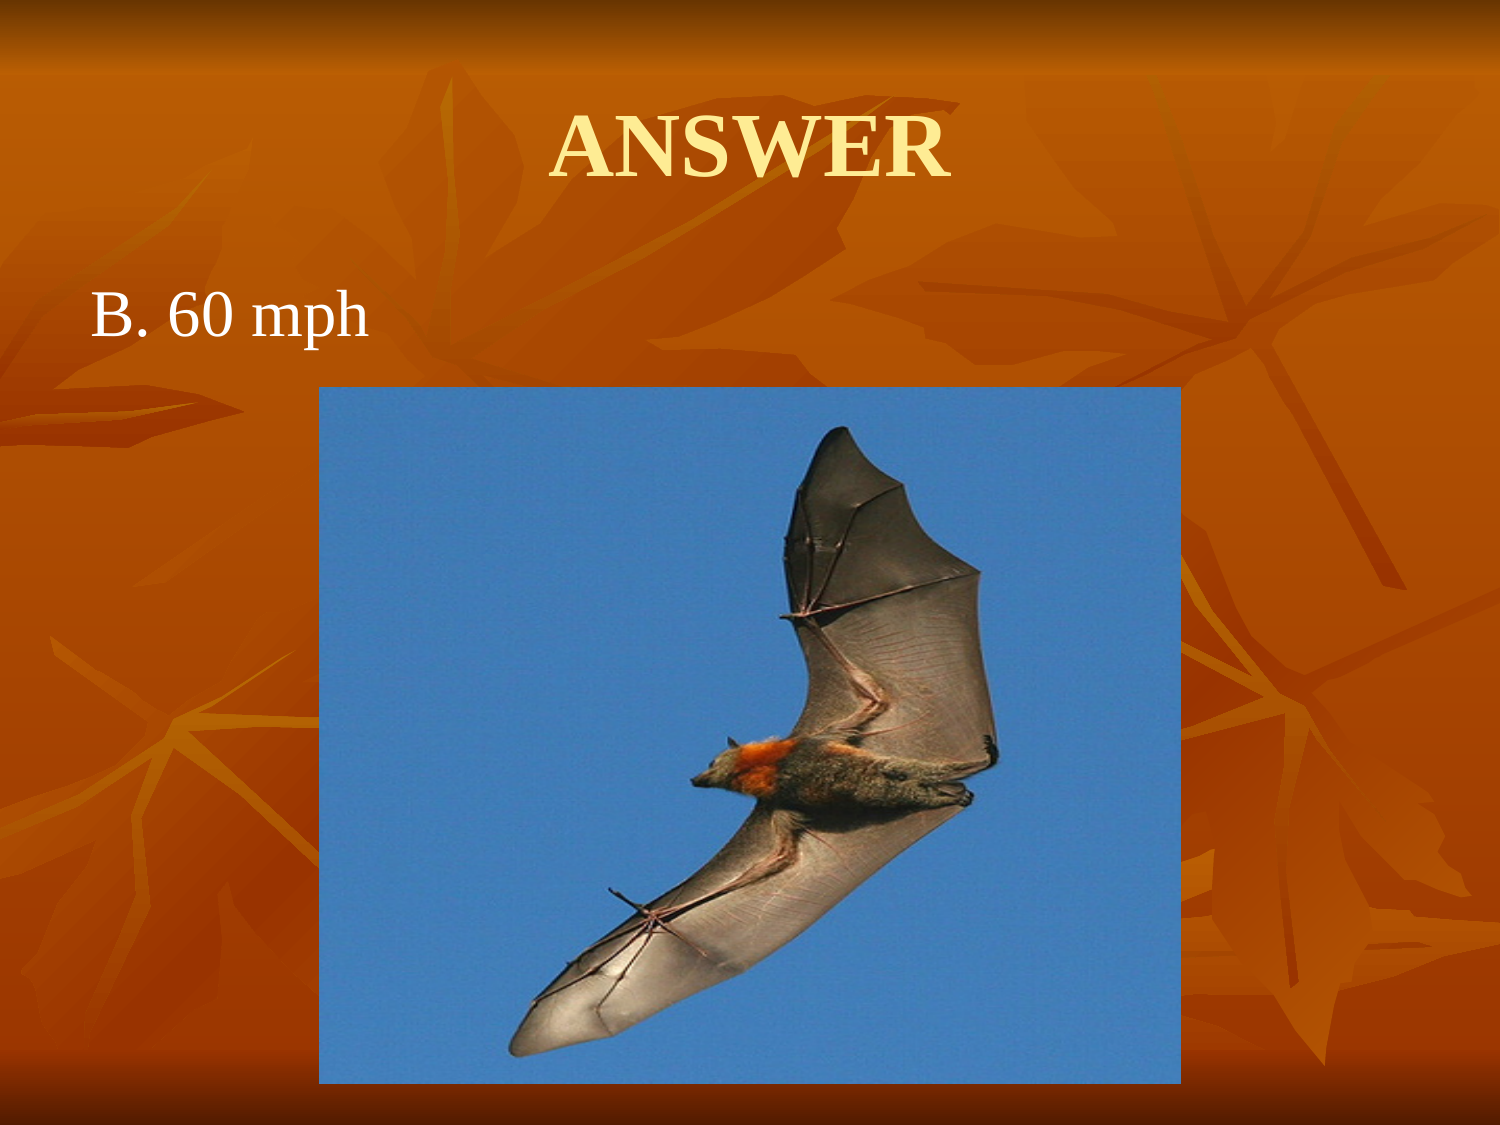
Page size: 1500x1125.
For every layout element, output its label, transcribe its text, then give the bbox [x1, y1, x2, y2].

title ANSWER [74, 45, 1426, 234]
picture [319, 387, 1181, 1084]
list B. 60 mph [74, 262, 1426, 1006]
